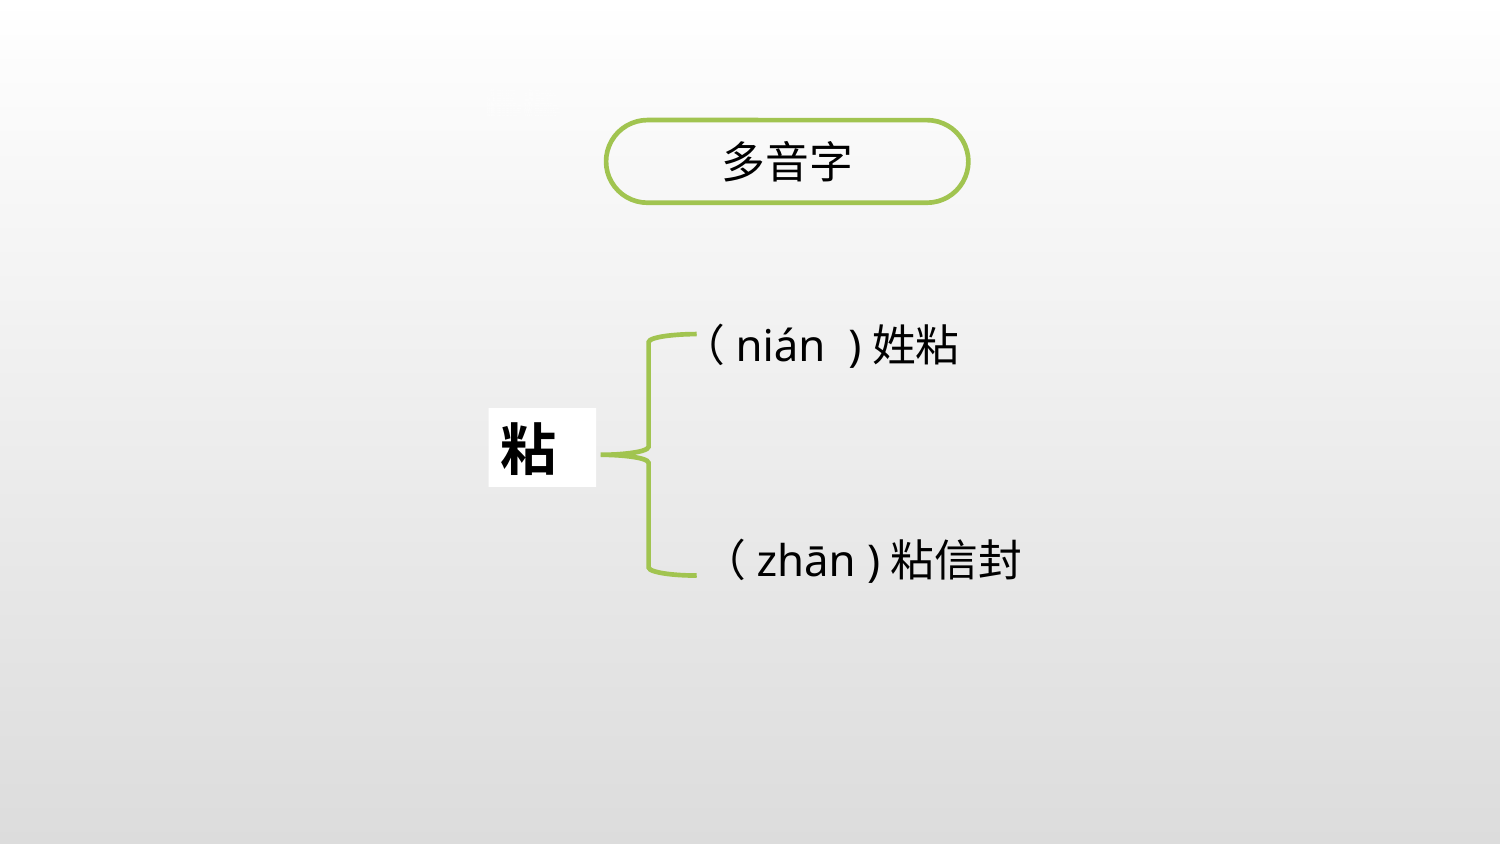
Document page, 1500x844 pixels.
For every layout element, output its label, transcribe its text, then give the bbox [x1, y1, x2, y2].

text_box 多音字 [605, 119, 970, 204]
text_box （nián )姓粘 [670, 312, 1020, 376]
text_box 粘 [488, 408, 597, 487]
text_box （zhān )粘信封 [670, 526, 1084, 591]
text_box [600, 333, 697, 575]
